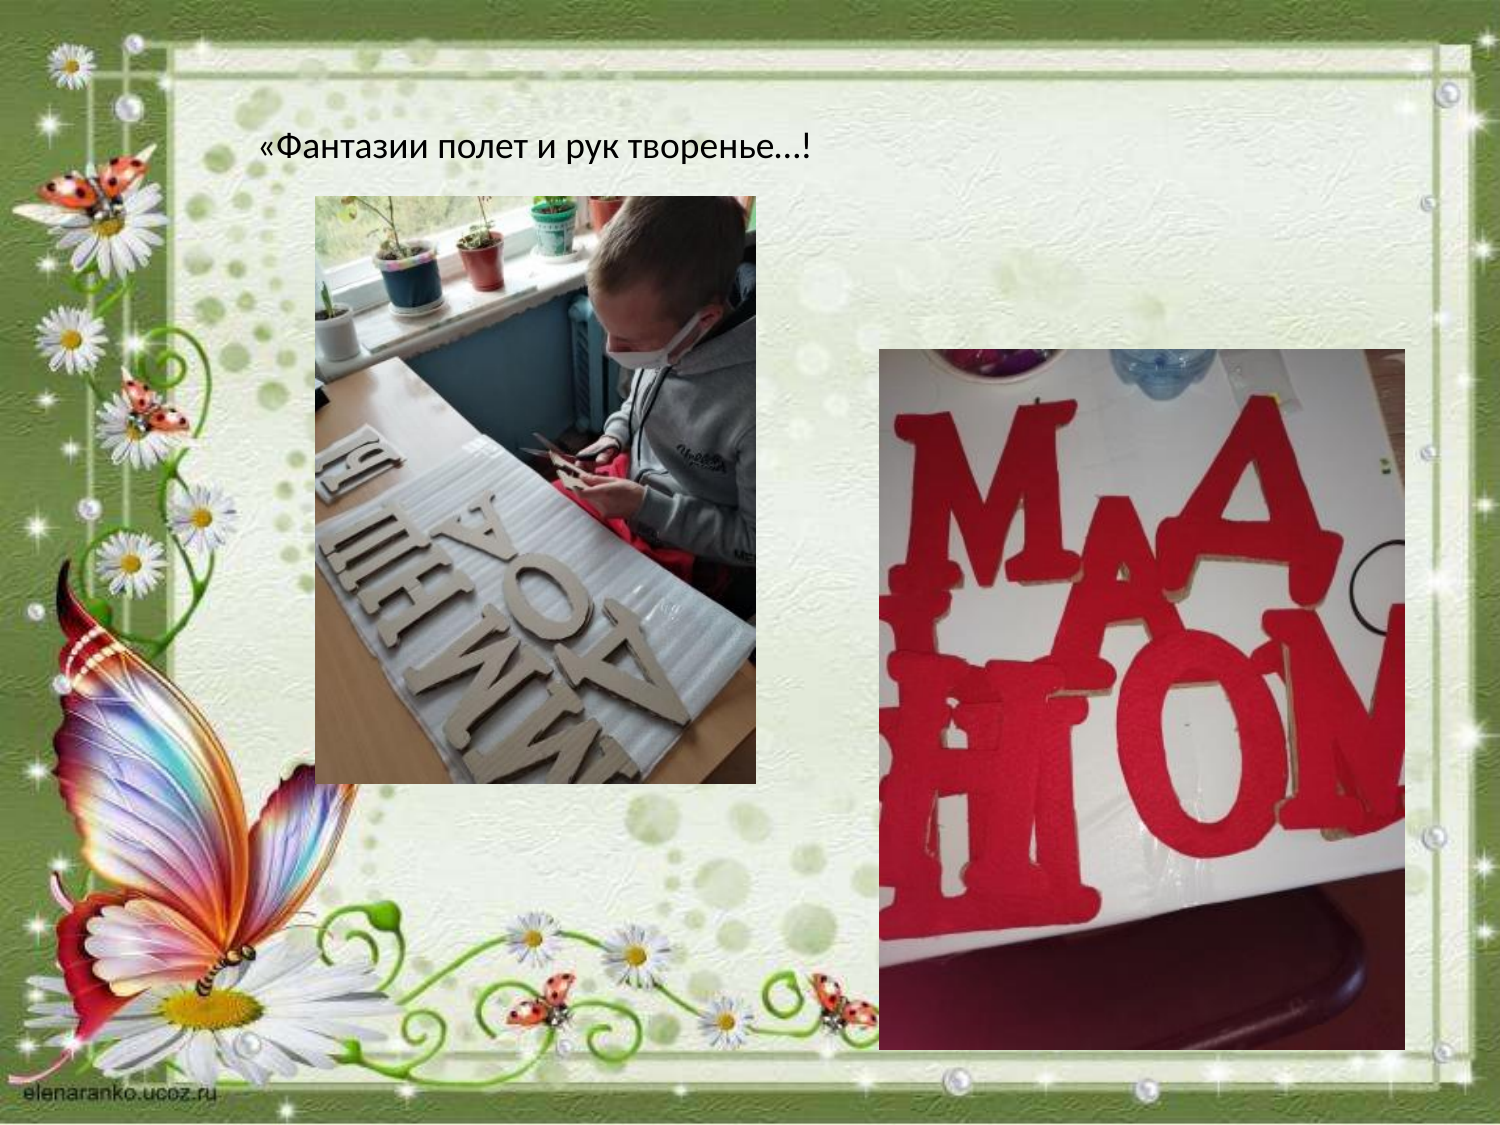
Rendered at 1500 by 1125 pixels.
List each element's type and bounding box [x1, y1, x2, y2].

picture [315, 195, 757, 784]
picture [879, 349, 1406, 1051]
list [0, 0, 1500, 1125]
